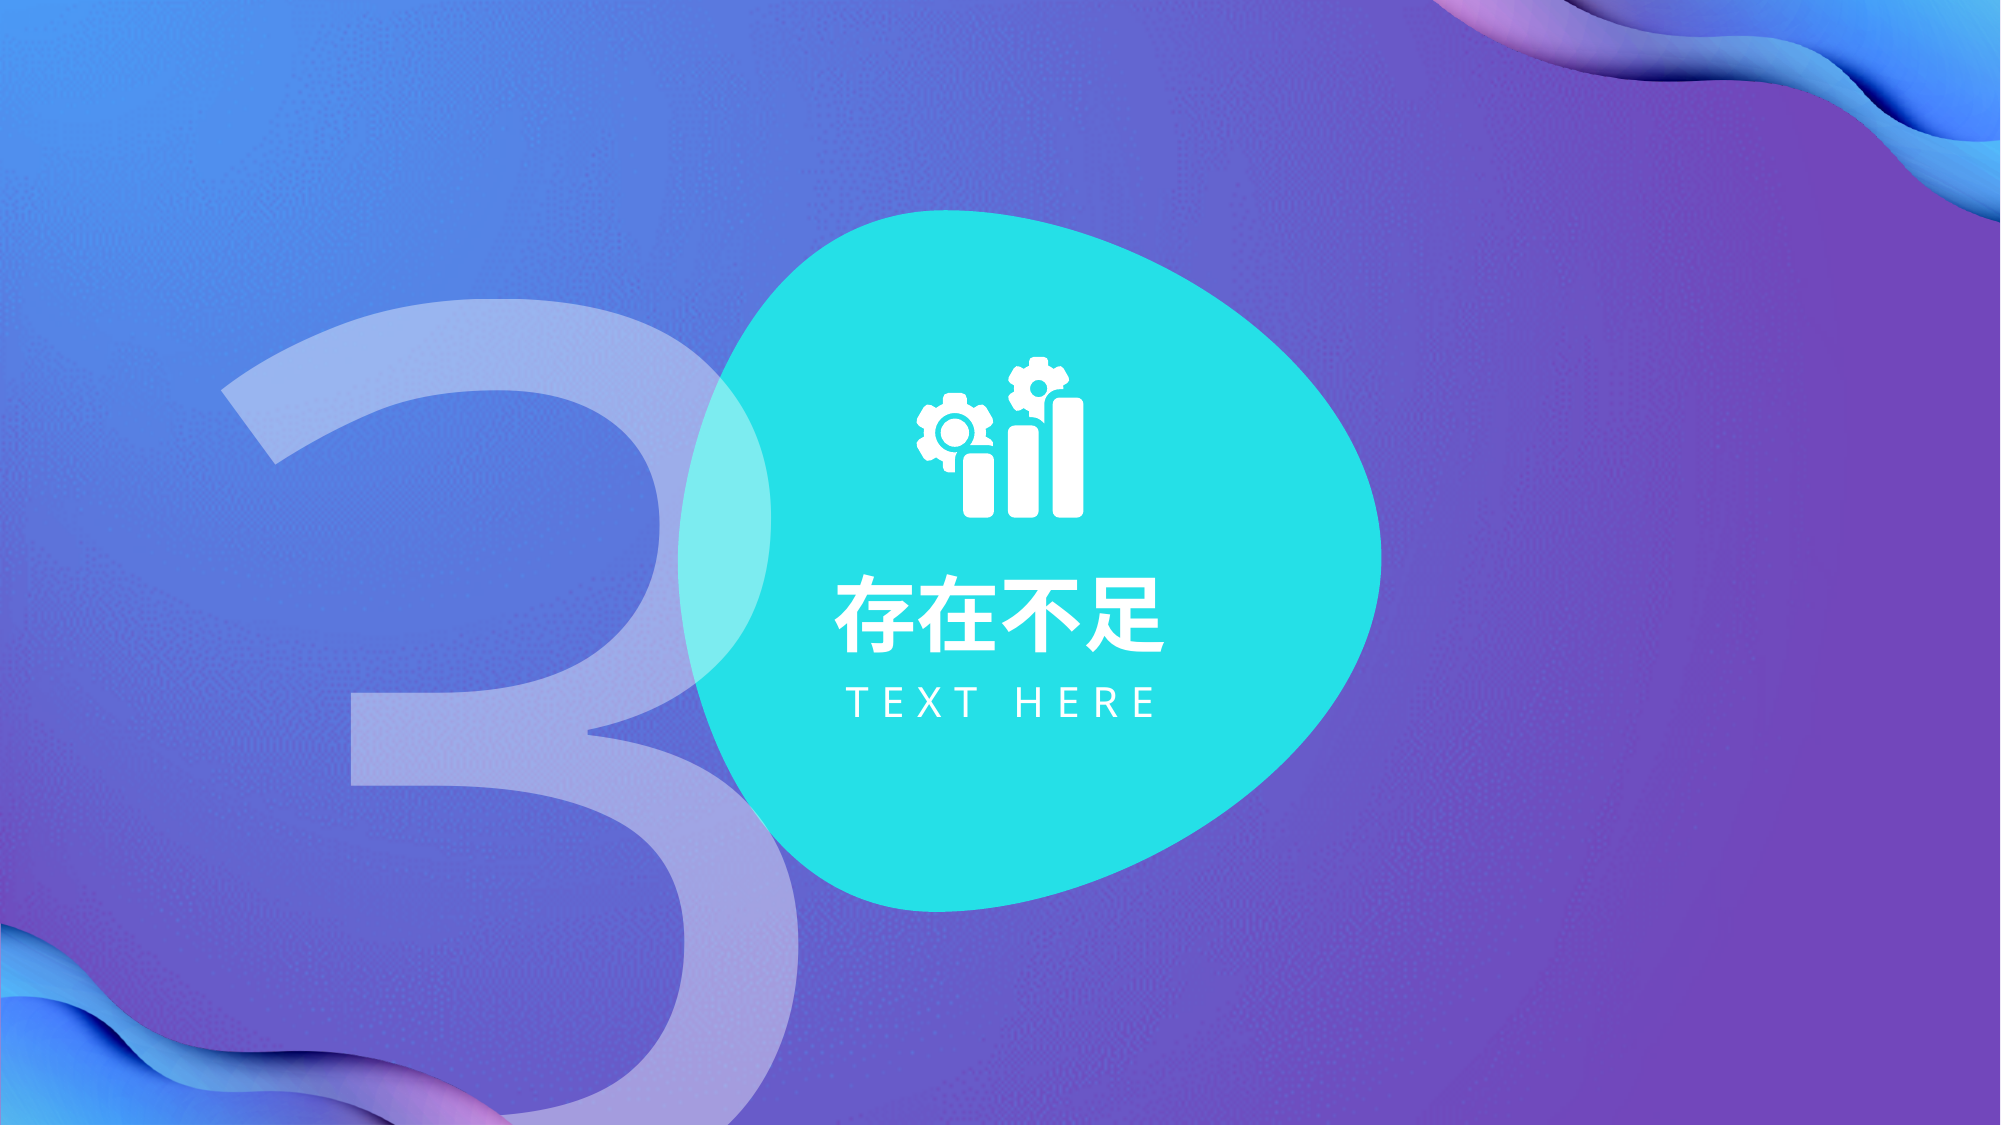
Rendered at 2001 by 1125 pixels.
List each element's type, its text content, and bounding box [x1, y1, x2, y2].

text_box [676, 209, 1383, 665]
text_box [916, 392, 994, 473]
picture [0, 0, 2001, 1125]
text_box [963, 453, 994, 518]
text_box TEXT HERE [640, 665, 1360, 736]
text_box [1007, 425, 1039, 518]
text_box 3 [146, 0, 495, 916]
text_box [1008, 356, 1070, 424]
text_box [712, 736, 1310, 913]
text_box 存在不足 [805, 554, 1194, 665]
text_box [1052, 397, 1084, 518]
